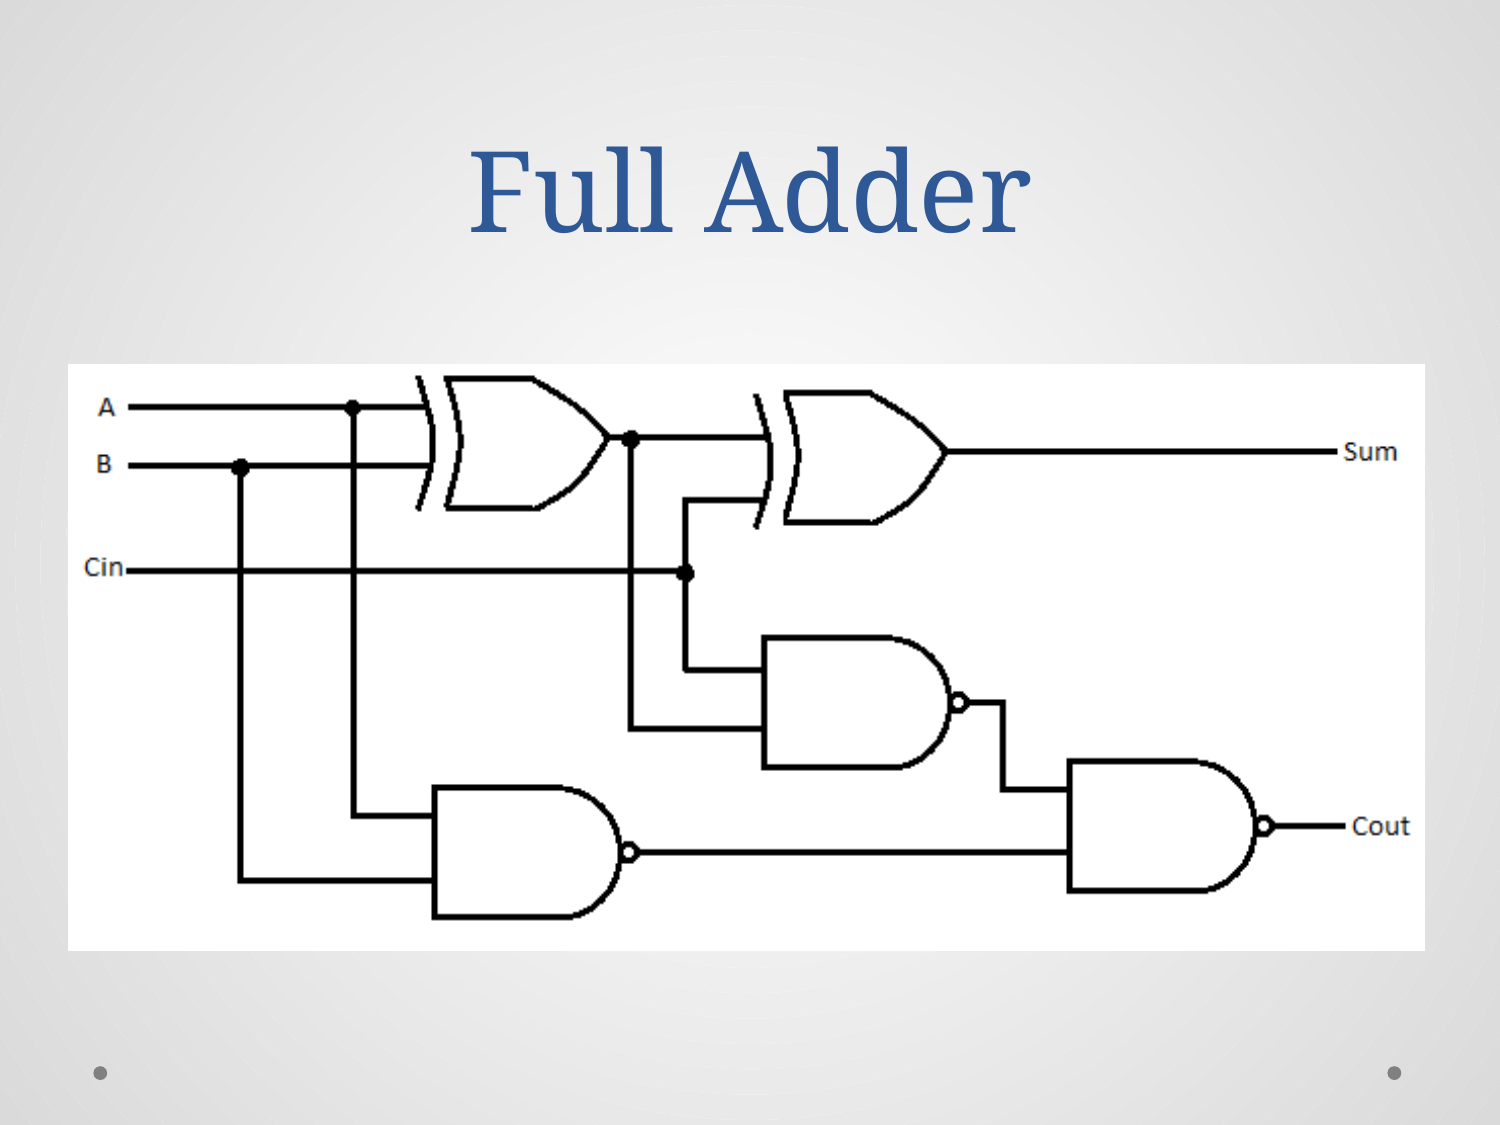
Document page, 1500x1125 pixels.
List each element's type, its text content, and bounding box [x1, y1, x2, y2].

picture [67, 363, 1426, 951]
title Full Adder [75, 0, 1425, 263]
